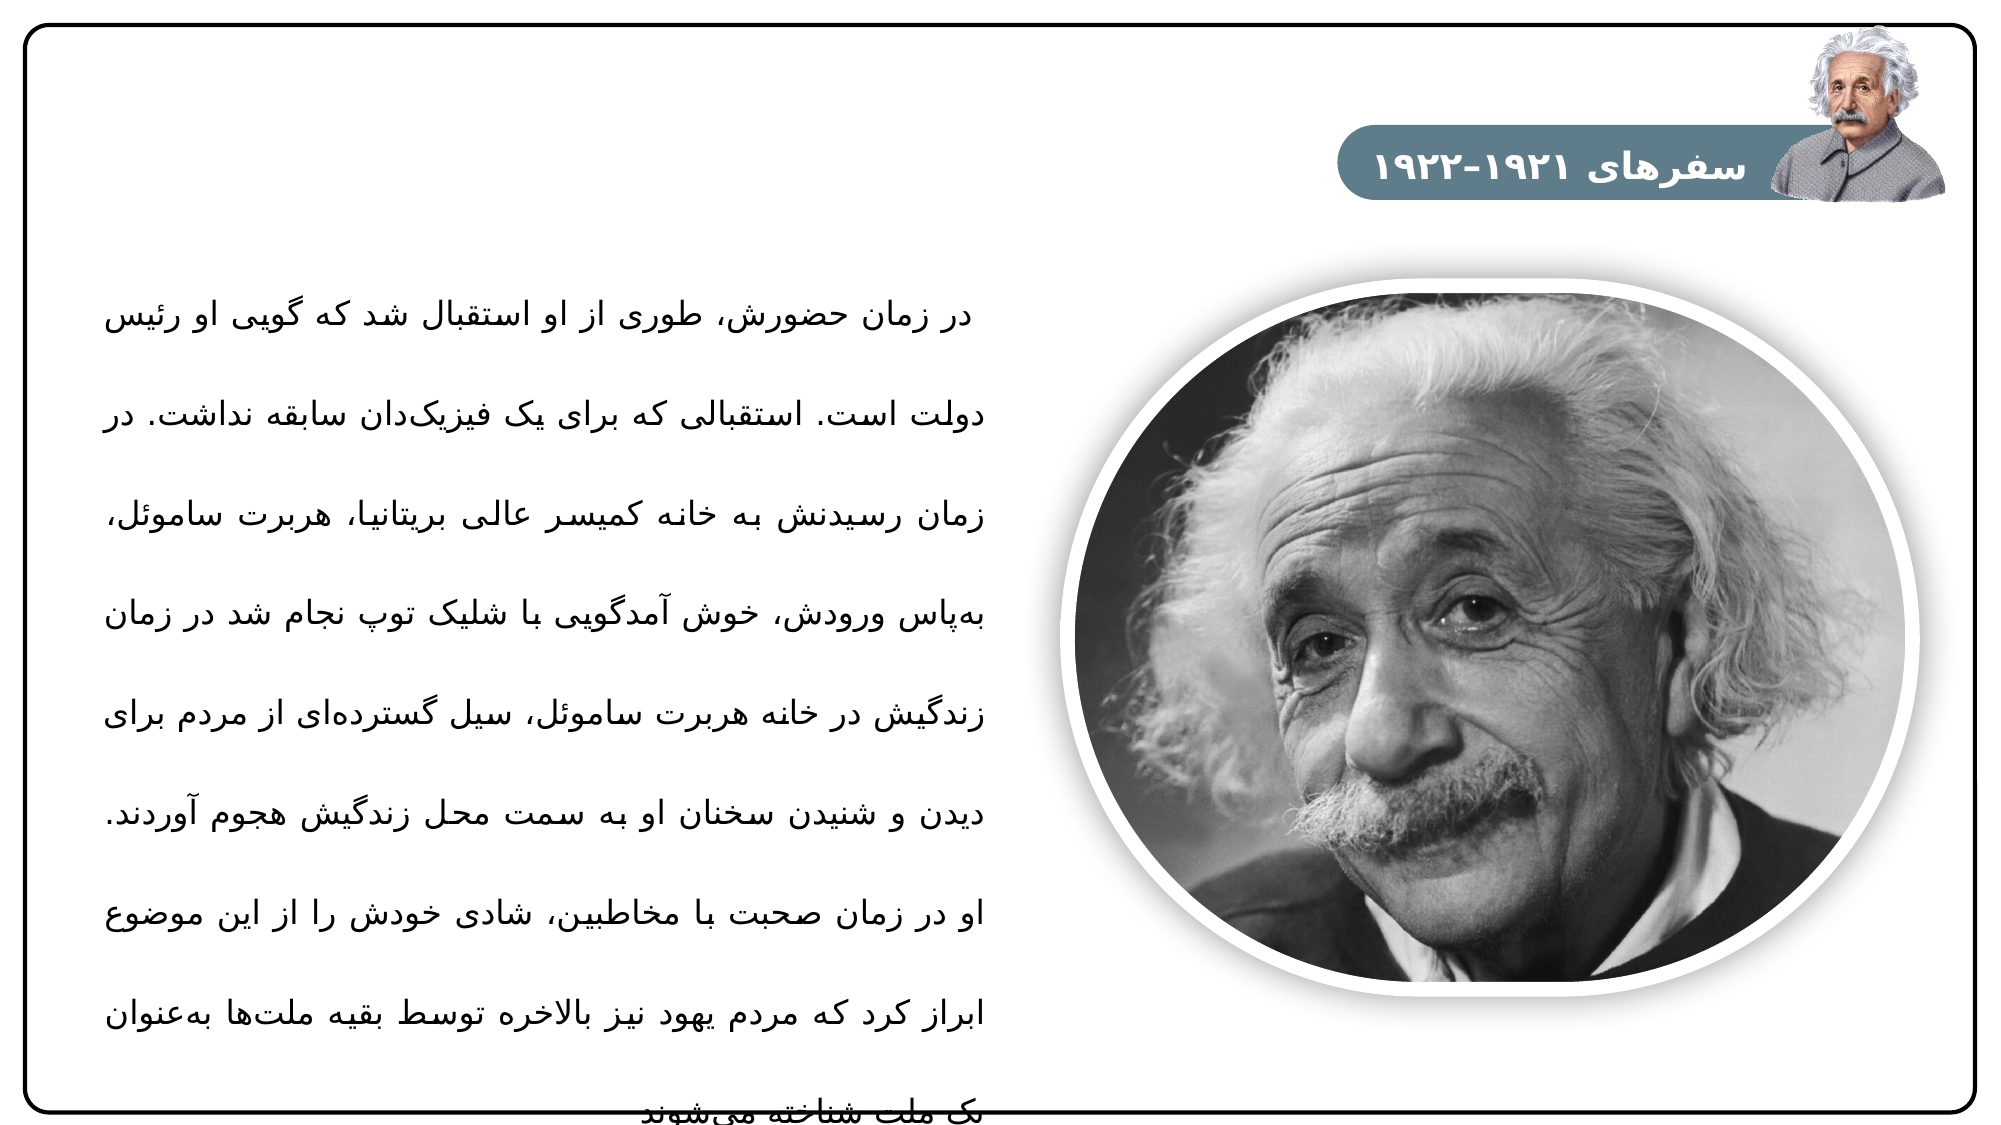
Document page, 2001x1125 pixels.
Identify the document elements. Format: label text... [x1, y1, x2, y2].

picture [1067, 285, 1913, 990]
text_box ۱۹۲۲–۱۹۲۱ سفرهای خارجی [1337, 112, 1763, 263]
list در زمان حضورش، طوری از او استقبال شد که گویی او رئیس دولت است. استقبالی که برای یک فیزیک‌دان سابقه نداشت. در زمان رسیدنش به خانه کمیسر عالی بریتانیا، هربرت ساموئل، به‌پاس ورودش، خوش آمدگویی با شلیک توپ نجام شد در زمان زندگیش در خانه هربرت ساموئل، سیل گسترده‌ای از مردم برای دیدن و شنیدن سخنان او به سمت محل زندگیش هجوم آوردند. او در زمان صحبت با مخاطبین، شادی خودش را از این موضوع ابراز کرد که مردم یهود نیز بالاخره توسط بقیه ملت‌ها به‌عنوان یک ملت شناخته می‌شوند [87, 224, 1000, 1050]
picture [1761, 14, 1954, 213]
